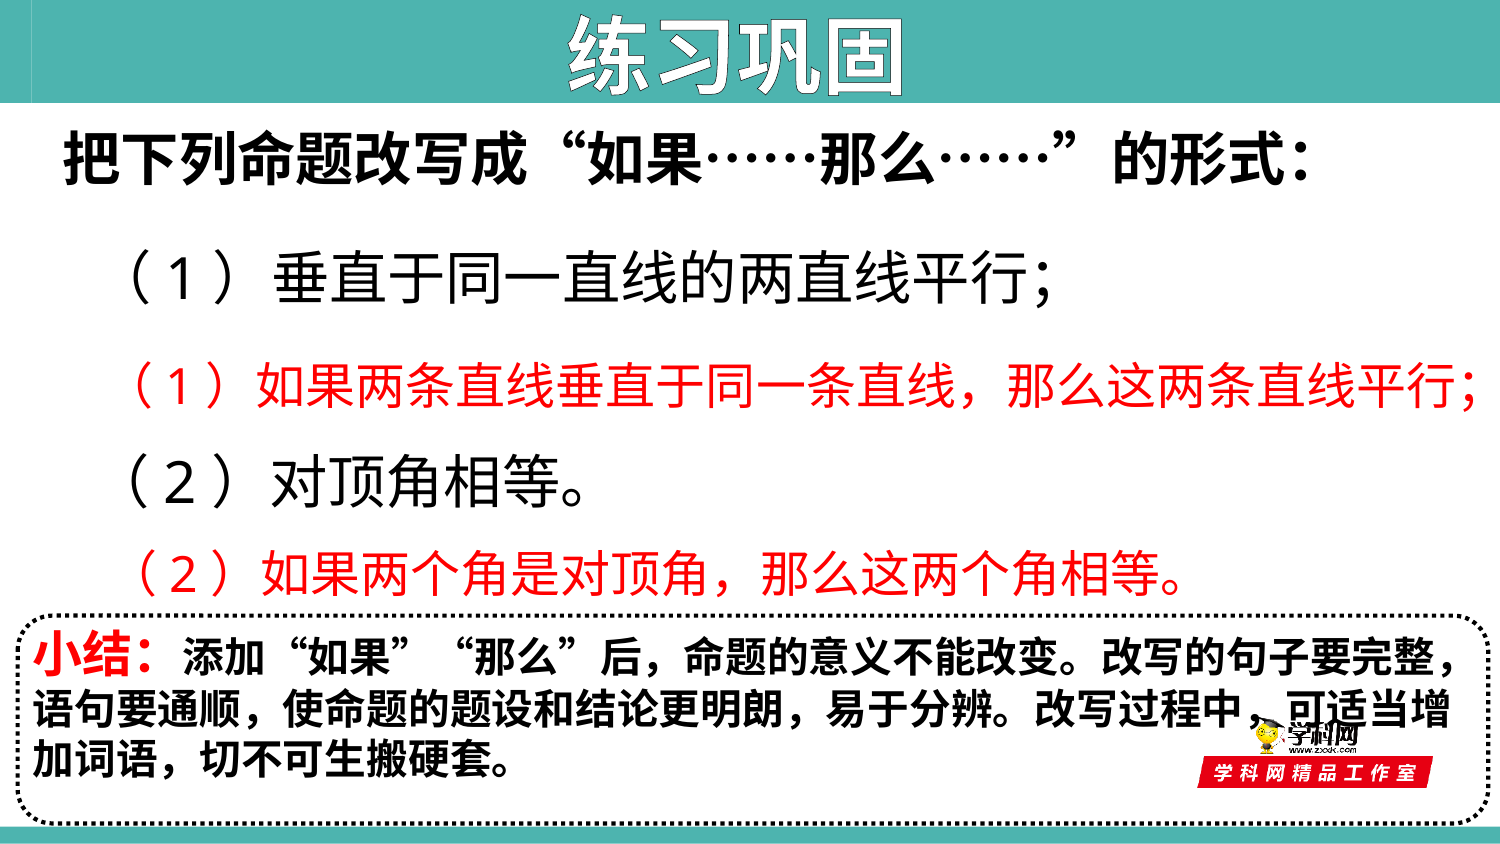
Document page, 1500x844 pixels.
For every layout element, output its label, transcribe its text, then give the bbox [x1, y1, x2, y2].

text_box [17, 615, 1489, 824]
text_box （1）如果两条直线垂直于同一条直线，那么这两条直线平行； [88, 347, 1471, 483]
text_box 把下列命题改写成“如果……那么……”的形式： [47, 114, 1466, 200]
text_box （1）垂直于同一直线的两直线平行； [78, 233, 1396, 319]
text_box （2）对顶角相等。 [76, 437, 1394, 523]
text_box 练习巩固 [554, 0, 920, 111]
text_box （2）如果两个角是对顶角，那么这两个角相等。 [92, 535, 1309, 610]
